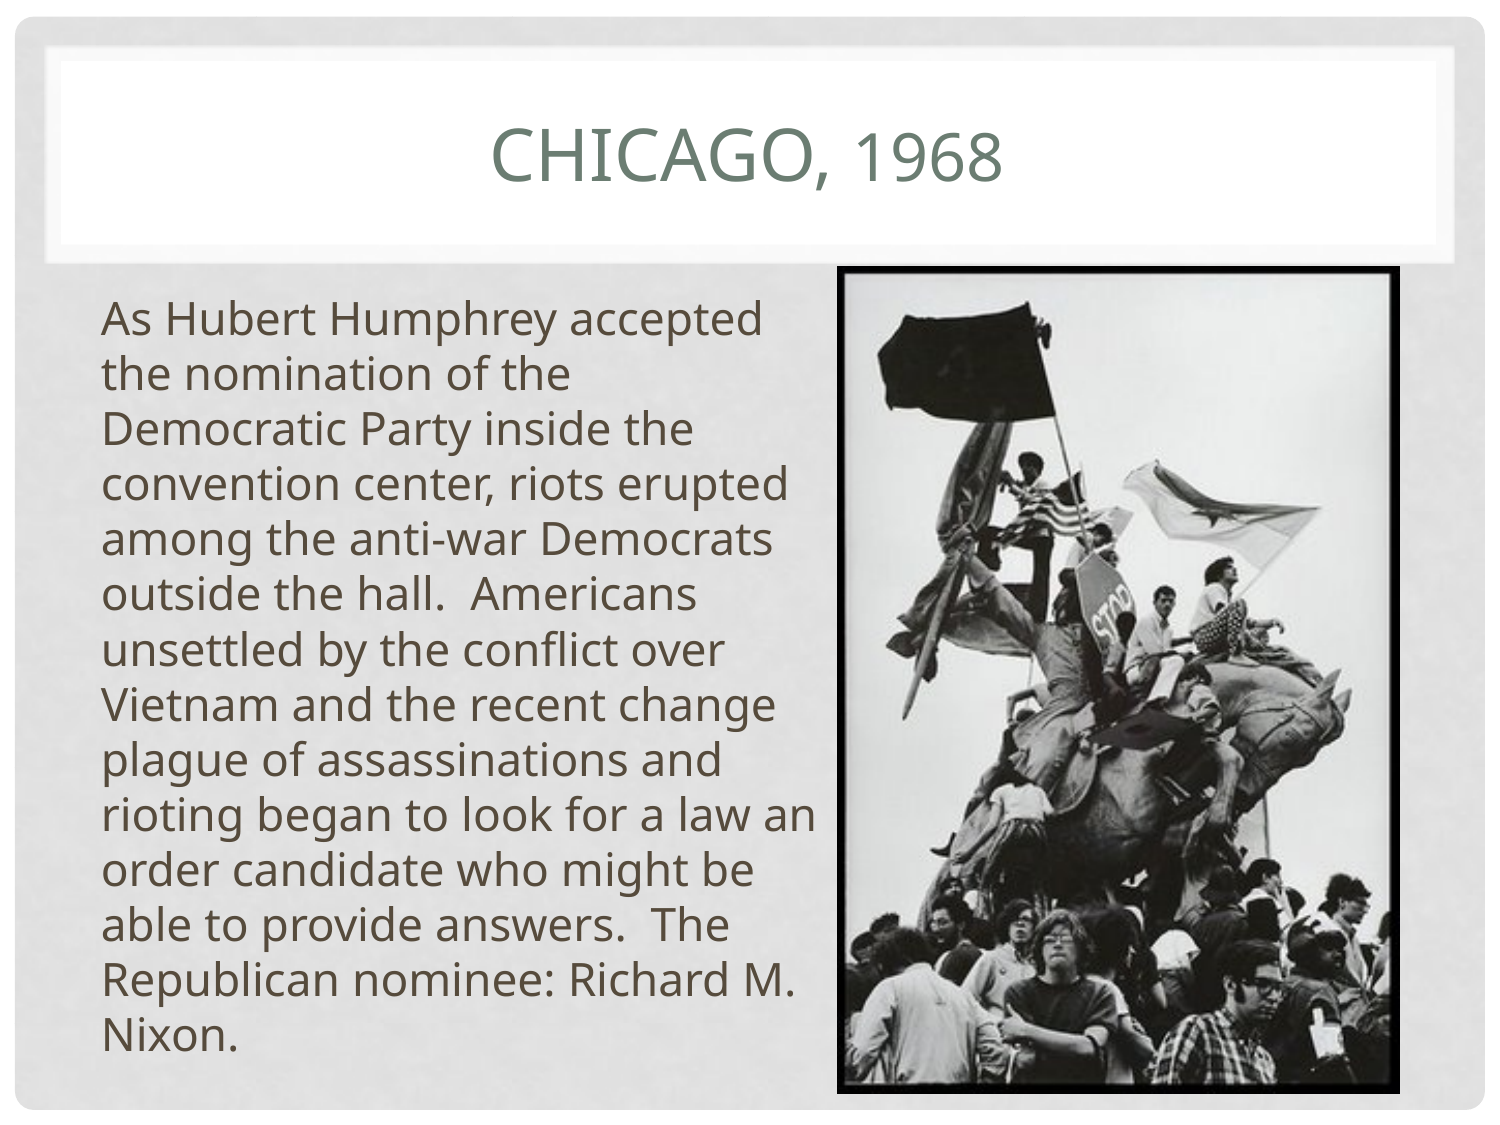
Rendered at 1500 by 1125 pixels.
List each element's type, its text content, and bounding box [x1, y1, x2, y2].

list As Hubert Humphrey accepted the nomination of the Democratic Party inside the convention center, riots erupted among the anti-war Democrats outside the hall. Americans unsettled by the conflict over Vietnam and the recent change plague of assassinations and rioting began to look for a law an order candidate who might be able to provide answers. The Republican nominee: Richard M. Nixon. [69, 281, 837, 1088]
title Chicago, 1968 [69, 66, 1425, 238]
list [837, 266, 1401, 1095]
